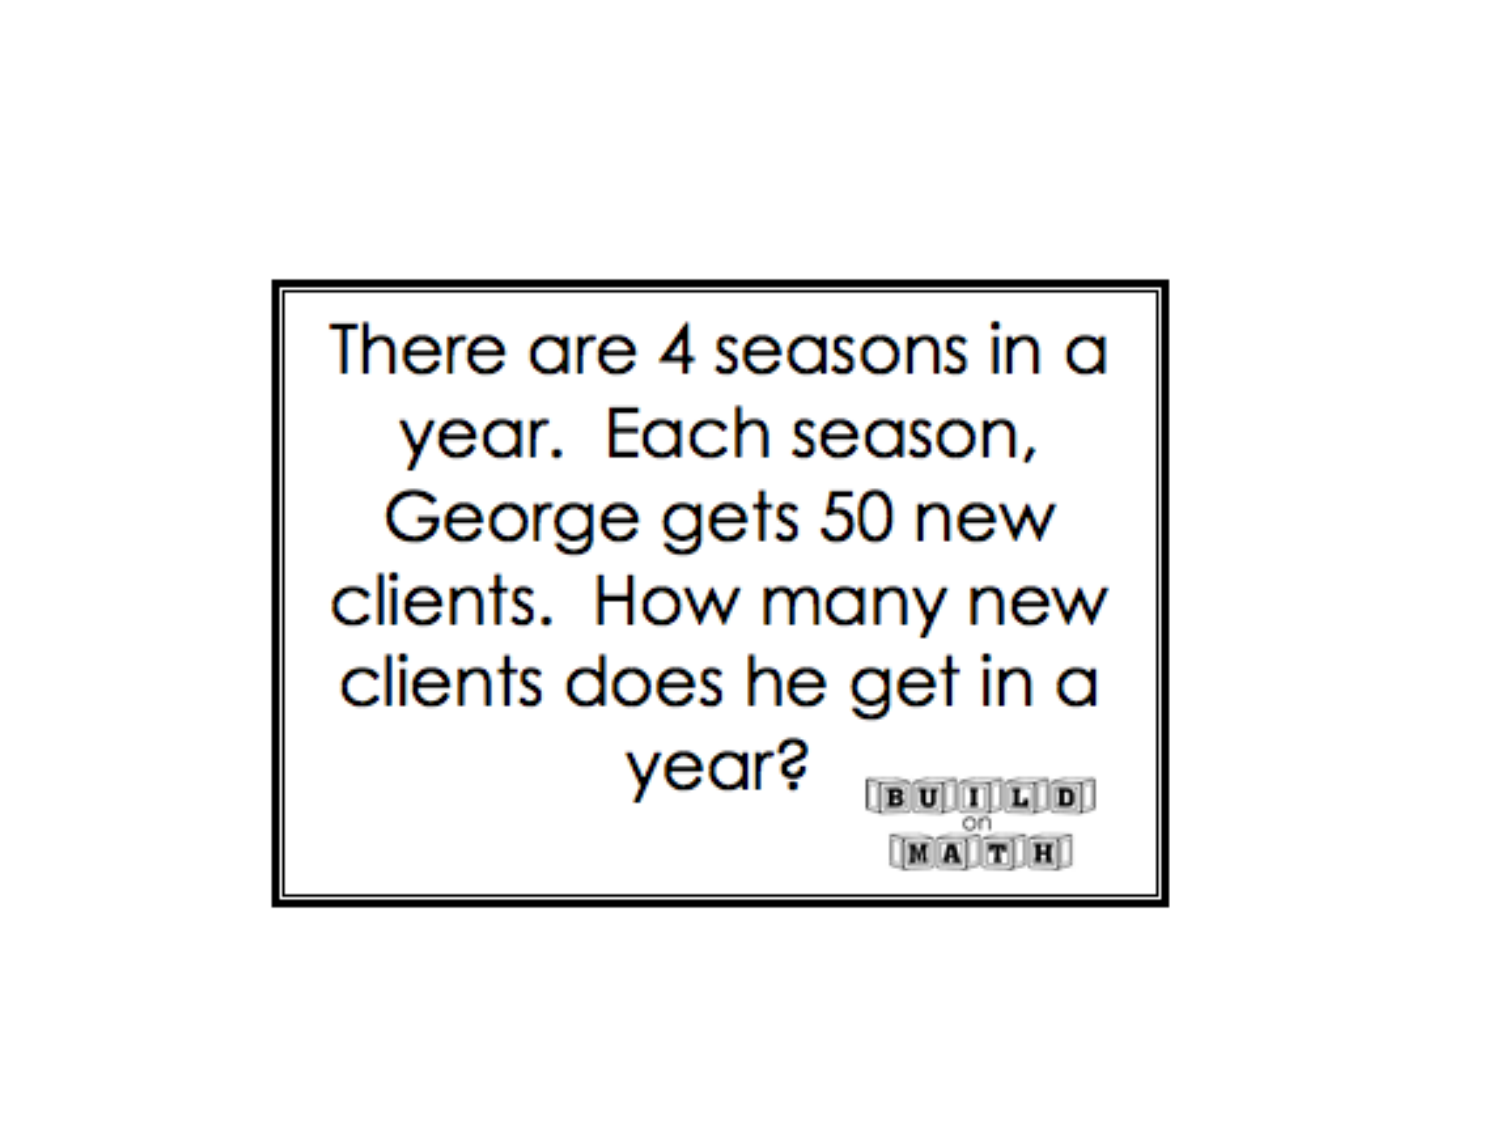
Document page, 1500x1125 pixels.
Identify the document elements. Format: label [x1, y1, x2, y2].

list [74, 262, 1426, 1006]
